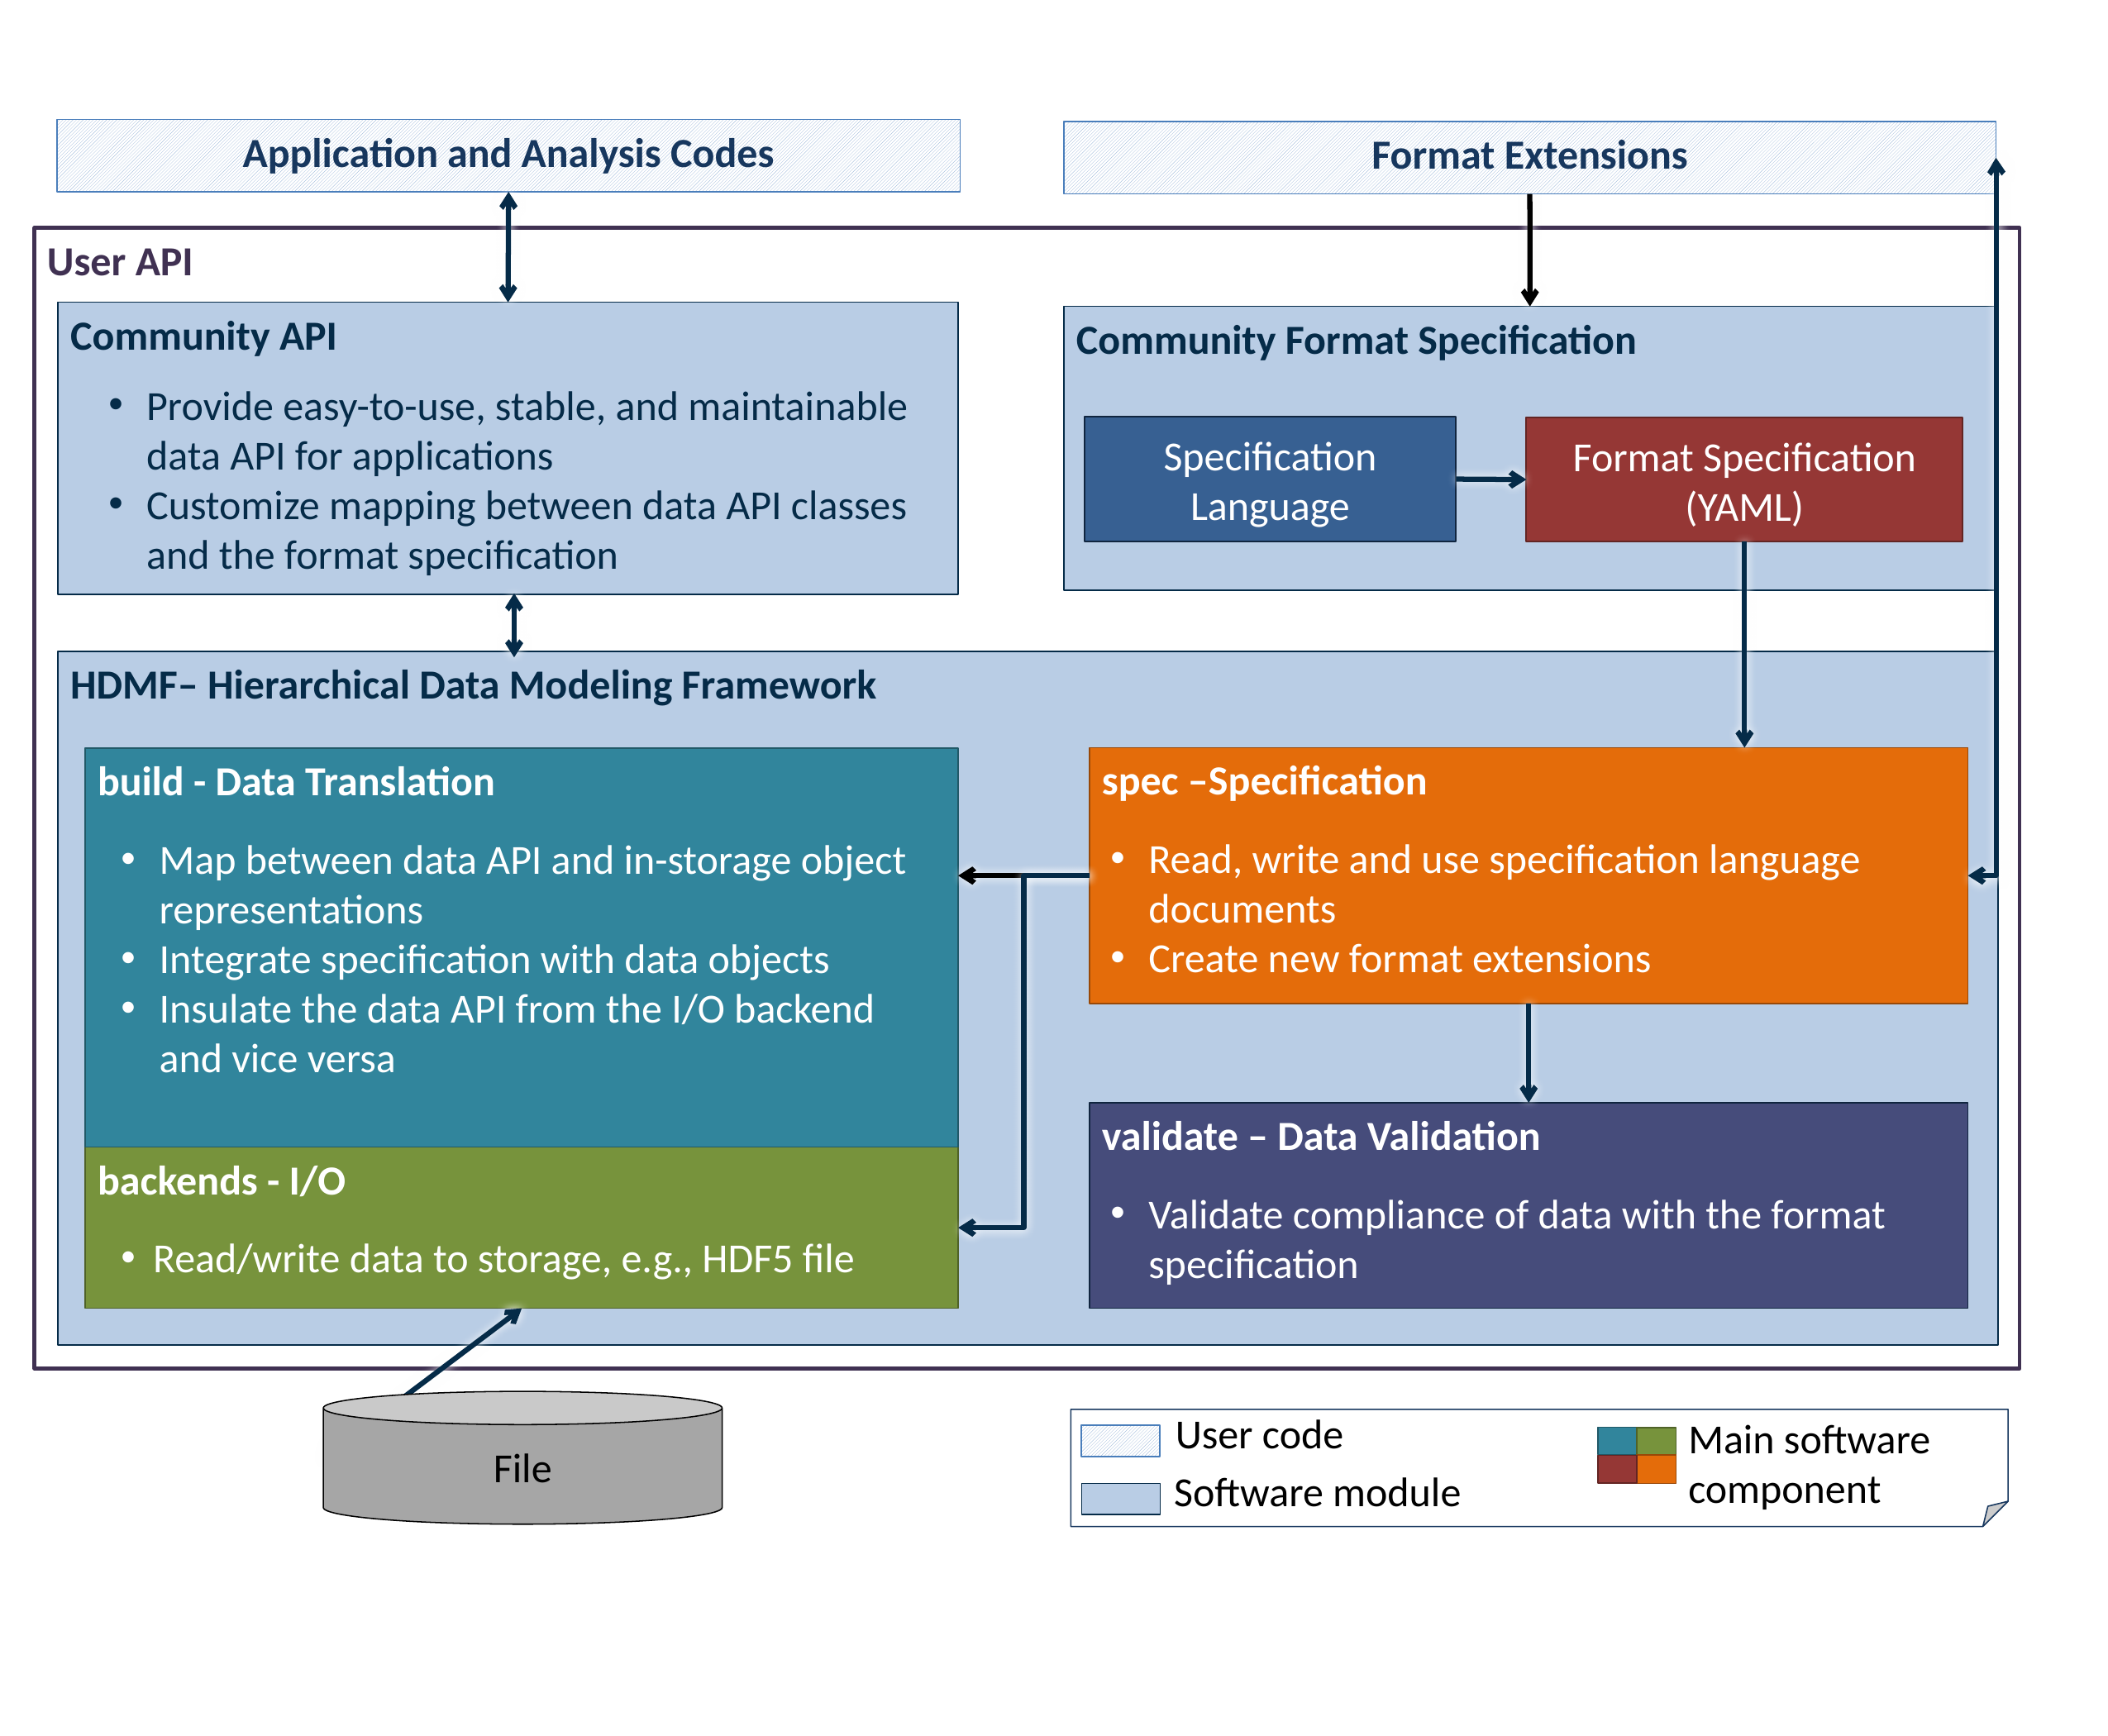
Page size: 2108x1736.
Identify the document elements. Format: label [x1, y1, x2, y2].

text_box [34, 119, 2026, 1527]
